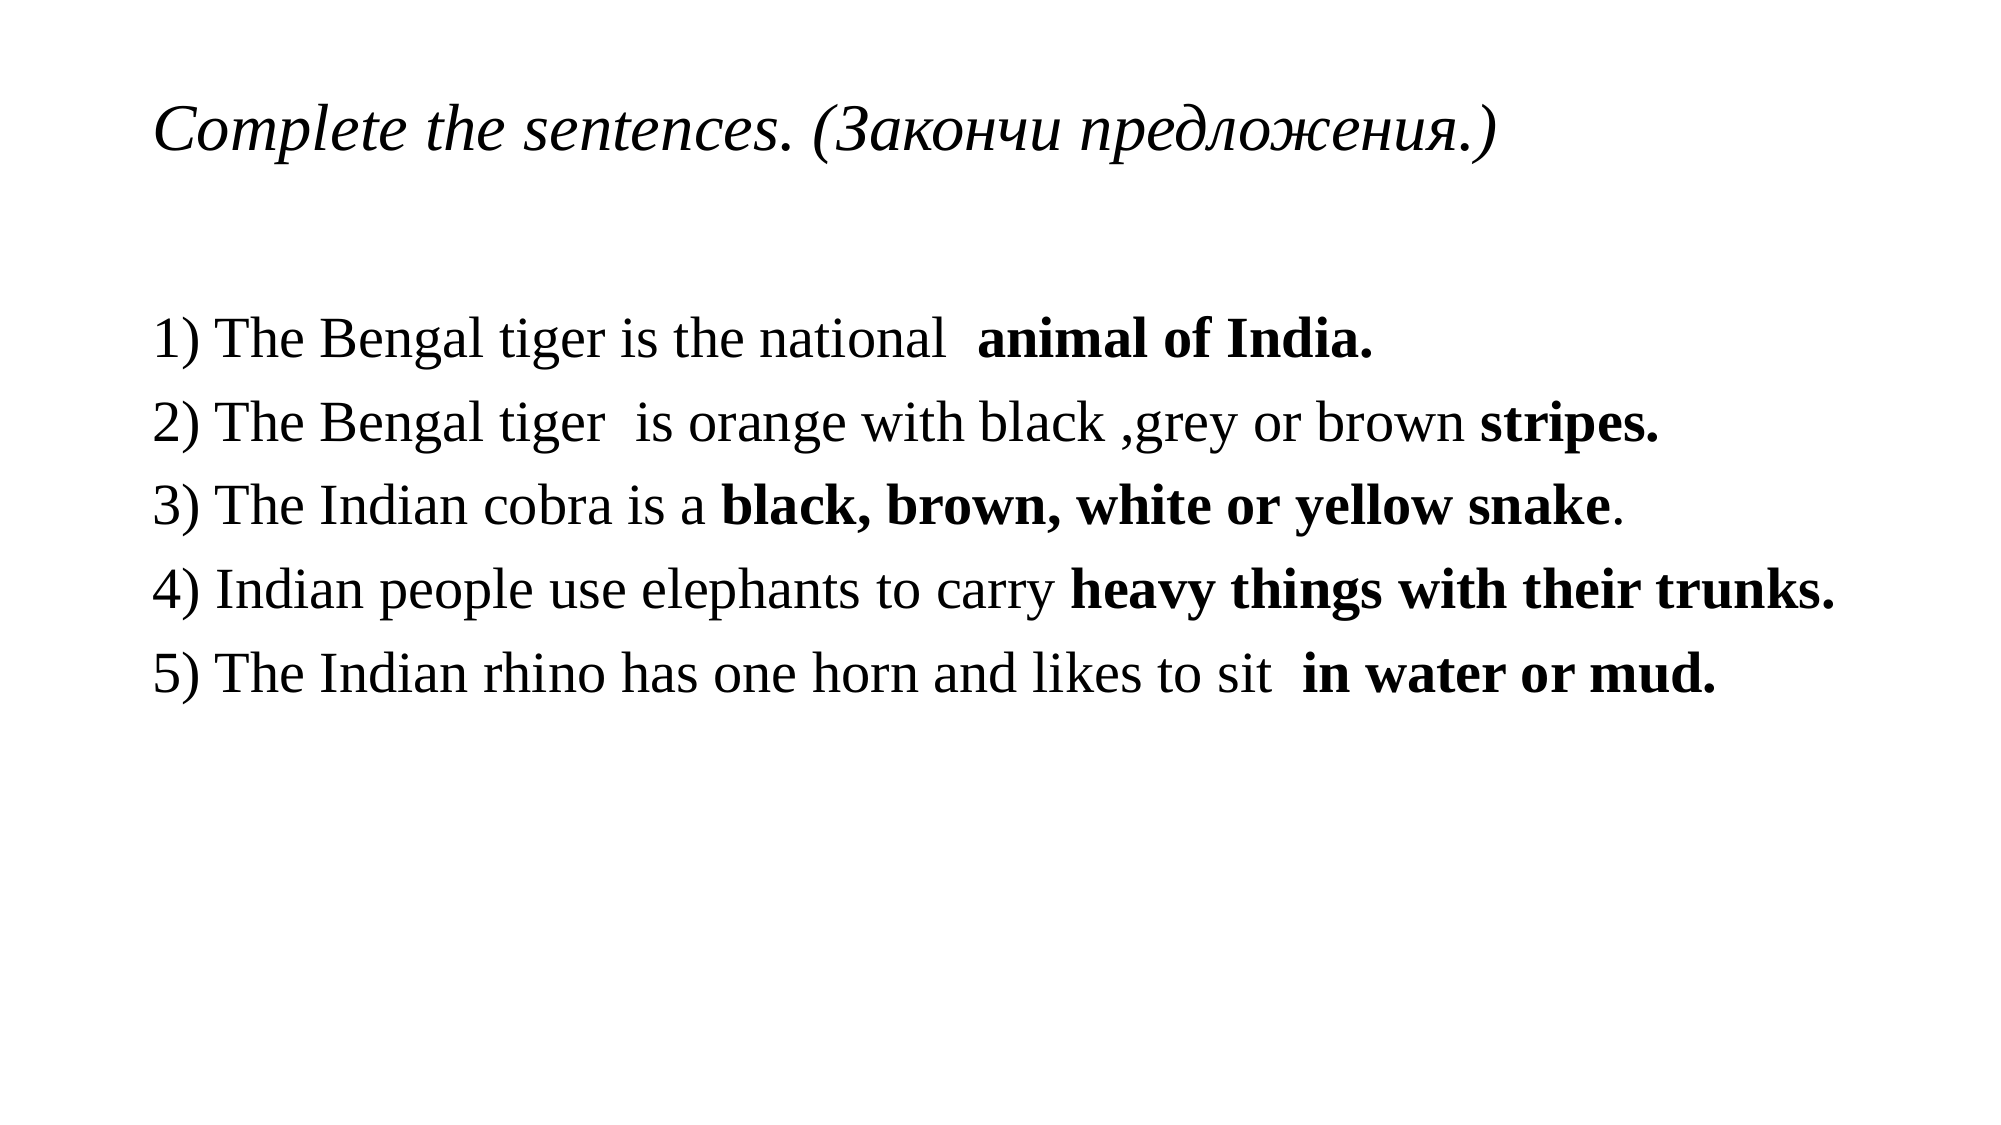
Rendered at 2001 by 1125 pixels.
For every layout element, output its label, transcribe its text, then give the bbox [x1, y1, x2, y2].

list 1) The Bengal tiger is the national animal of India. 2) The Bengal tiger is orange with black ,grey or brown stripes. 3) The Indian cobra is a black, brown, white or yellow snake. 4) Indian people use elephants to carry heavy things with their trunks. 5) The Indian rhino has one horn and likes to sit in water or mud. [137, 299, 1863, 1014]
title Complete the sentences. (Закончи предложения.) [137, 59, 1863, 278]
